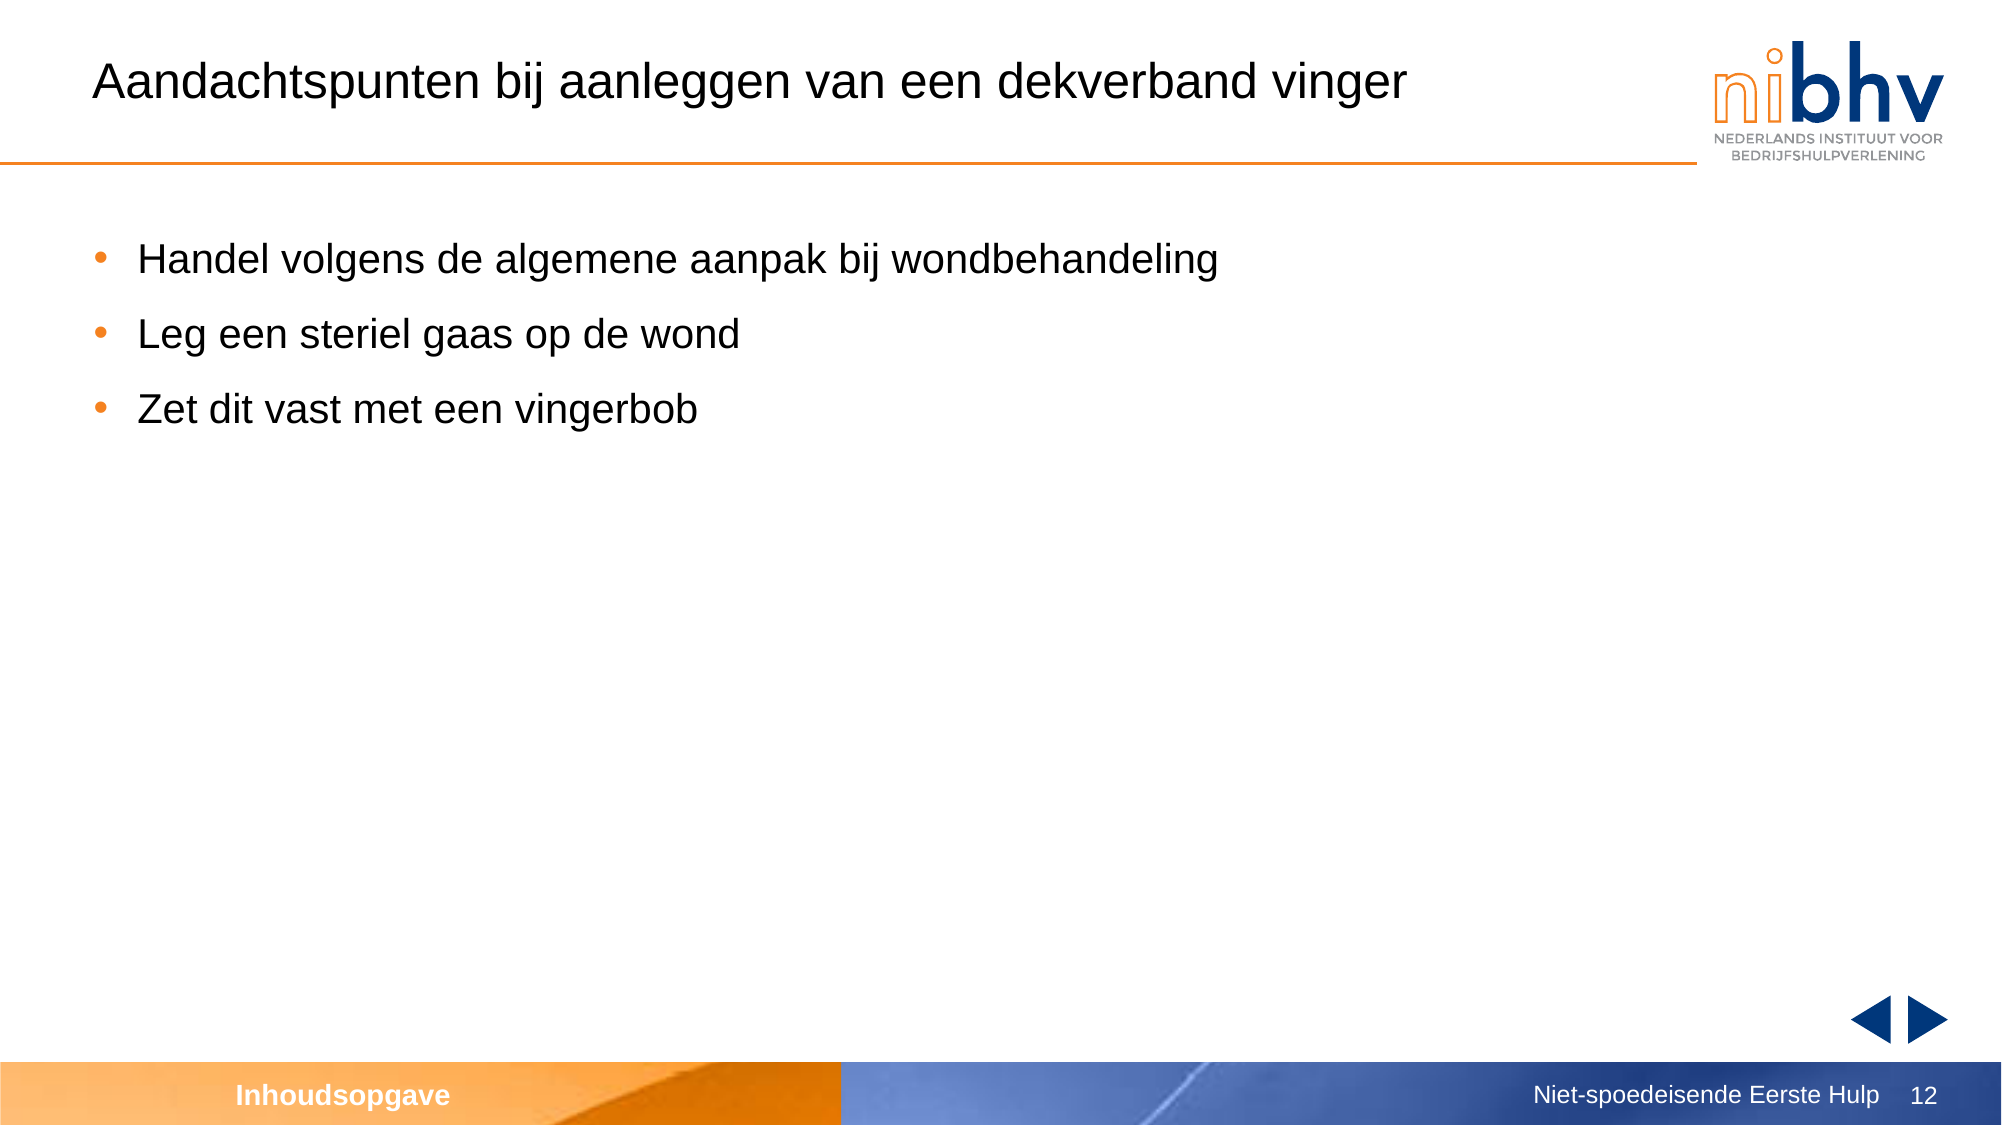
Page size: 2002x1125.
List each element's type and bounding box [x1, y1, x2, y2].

text_box [0, 0, 2001, 1125]
text_box [1838, 987, 1967, 1047]
text_box [195, 1058, 473, 1125]
